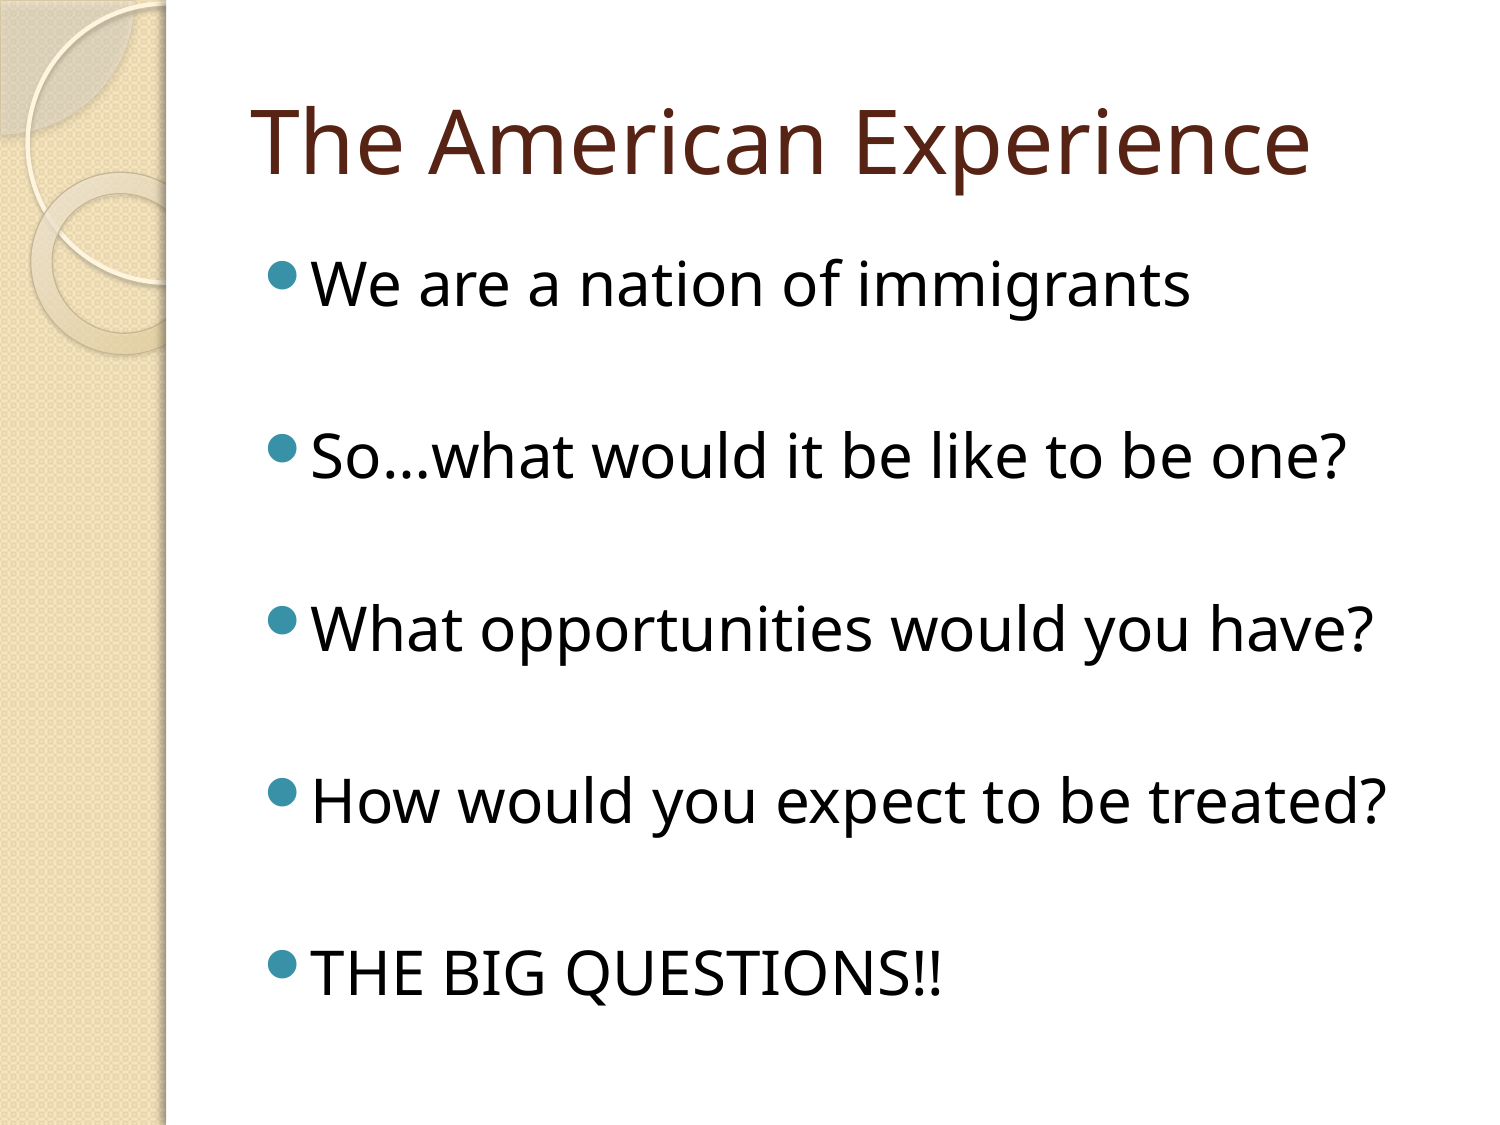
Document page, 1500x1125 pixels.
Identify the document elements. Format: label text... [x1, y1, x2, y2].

title The American Experience [235, 45, 1466, 233]
list We are a nation of immigrants So…what would it be like to be one? What opportunities would you have? How would you expect to be treated? THE BIG QUESTIONS!! [235, 237, 1466, 1025]
